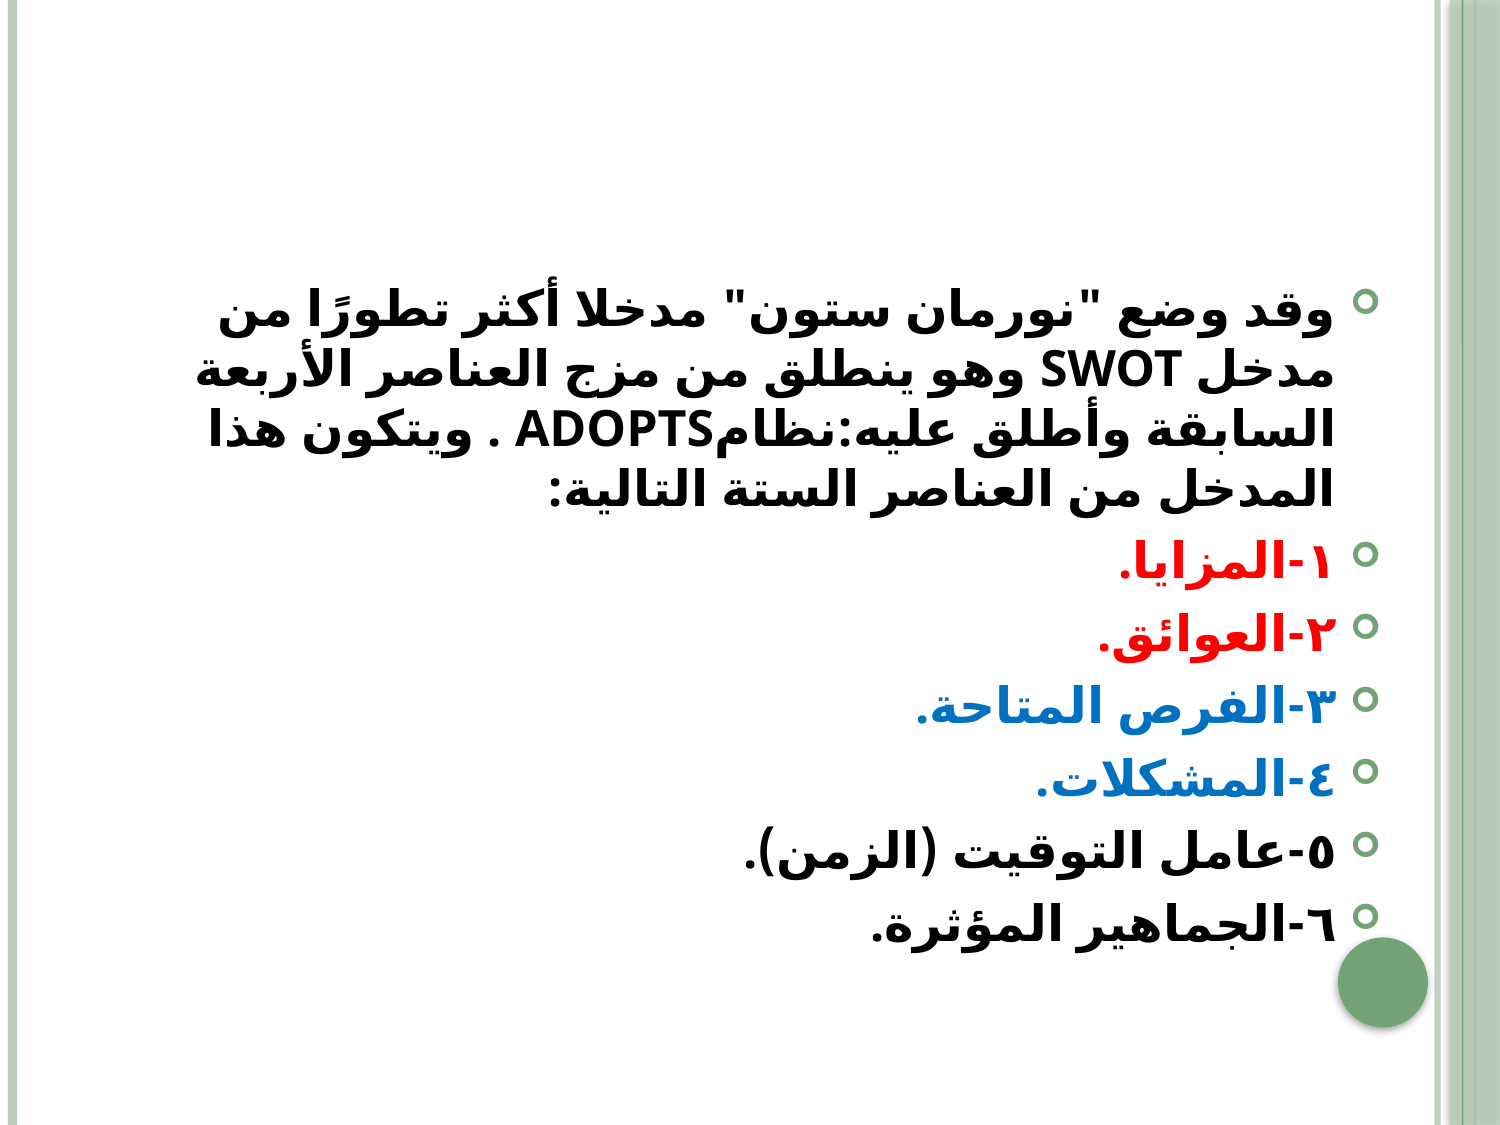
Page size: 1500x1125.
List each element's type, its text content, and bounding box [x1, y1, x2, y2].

list وقد وضع "نورمان ستون" مدخلا أكثر تطورًا من مدخل SWOT وهو ينطلق من مزج العناصر الأربعة السابقة وأطلق عليه:نظامADOPTS . ويتكون هذا المدخل من العناصر الستة التالية: ١-المزايا. ٢-العوائق. ٣-الفرص المتاحة. ٤-المشكلات. ٥-عامل التوقيت (الزمن). ٦-الجماهير المؤثرة. [171, 196, 1397, 996]
